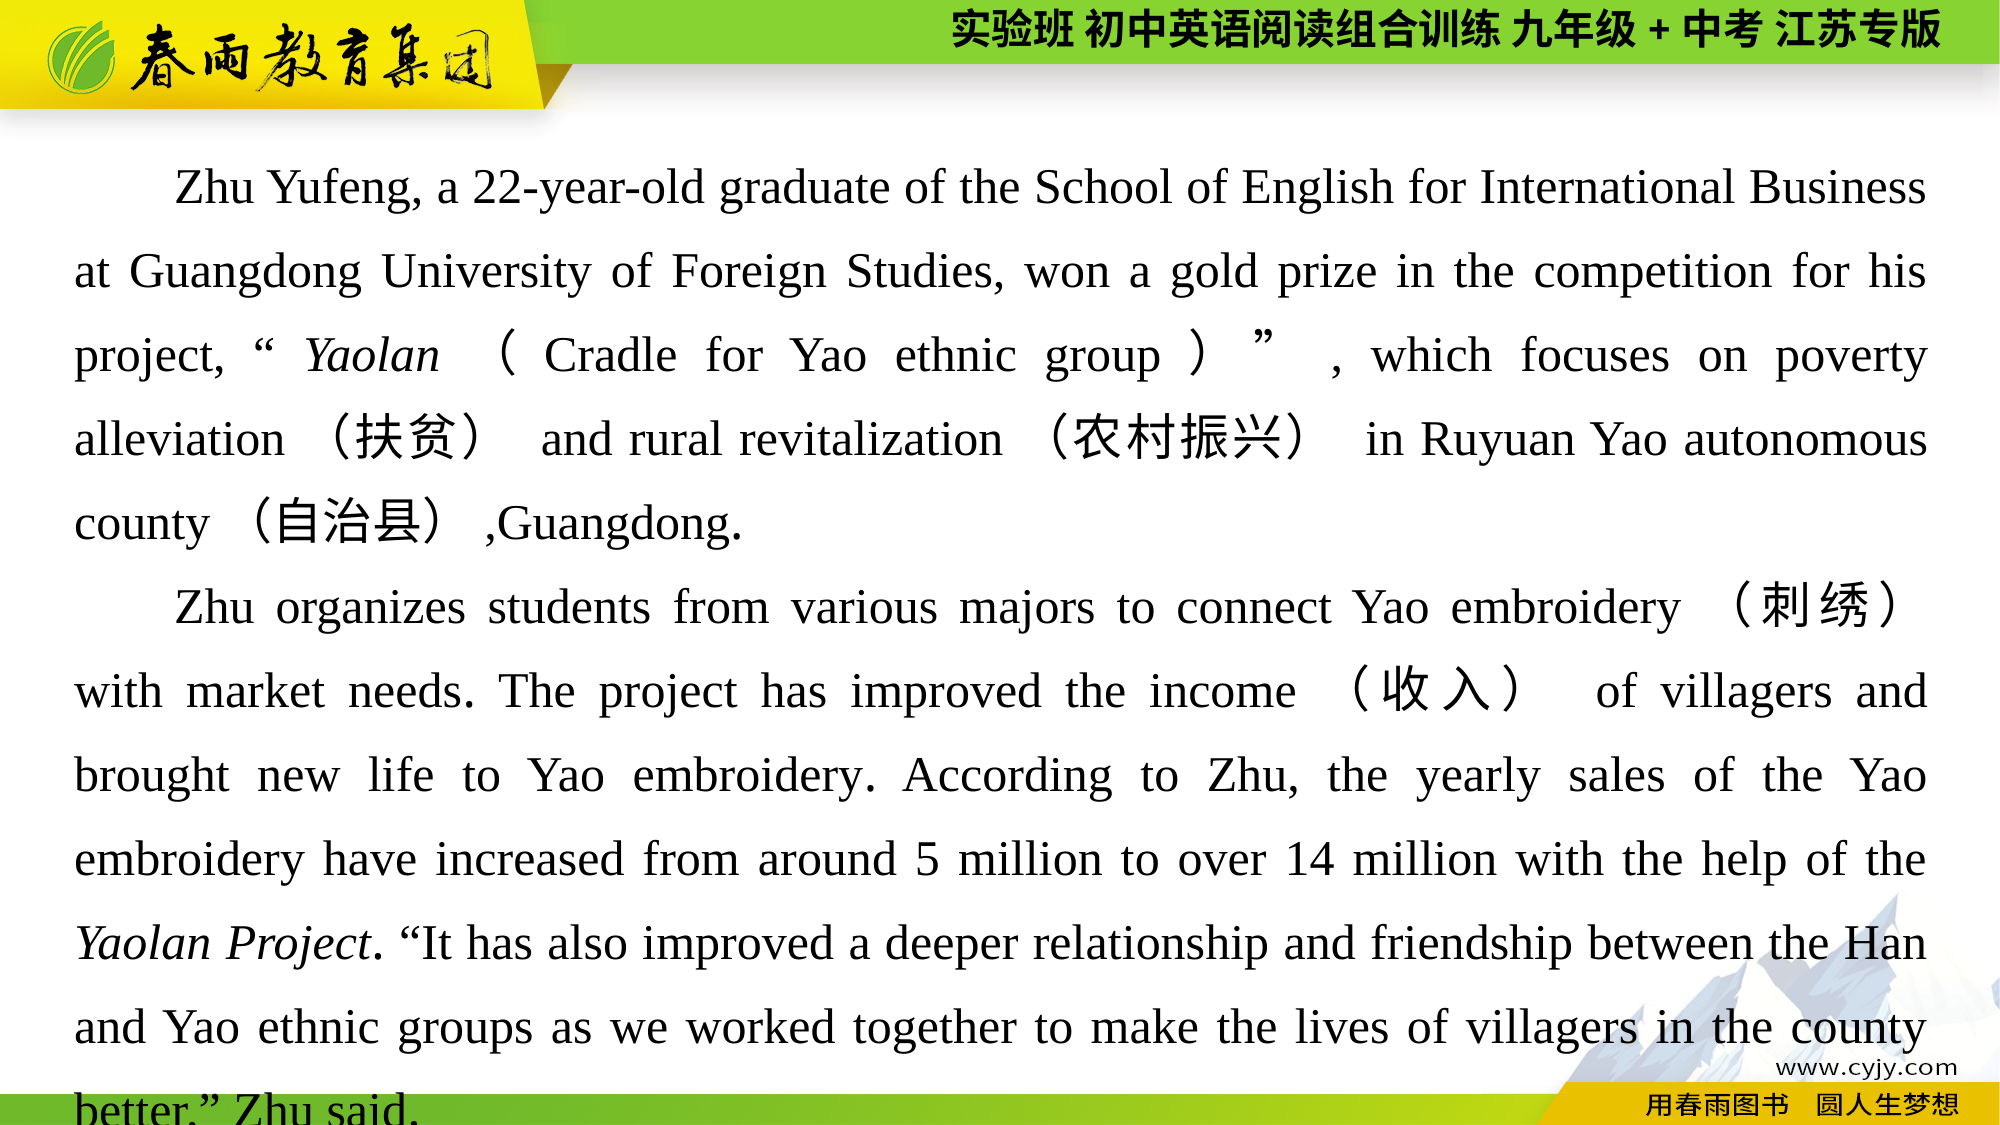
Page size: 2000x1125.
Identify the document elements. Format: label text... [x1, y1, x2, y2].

picture [0, 0, 2000, 1125]
list Zhu Yufeng, a 22-year-old graduate of the School of English for International Business at Guangdong University of Foreign Studies, won a gold prize in the competition for his project, “ Yaolan（Cradle for Yao ethnic group）”, which focuses on poverty alleviation（扶贫） and rural revitalization（农村振兴） in Ruyuan Yao autonomous county（自治县）,Guangdong. Zhu organizes students from various majors to connect Yao embroidery（刺绣） with market needs. The project has improved the income（收入） of villagers and brought new life to Yao embroidery. According to Zhu, the yearly sales of the Yao embroidery have increased from around 5 million to over 14 million with the help of the Yaolan Project. “It has also improved a deeper relationship and friendship between the Han and Yao ethnic groups as we worked together to make the lives of villagers in the county better,” Zhu said. [59, 122, 1944, 1061]
